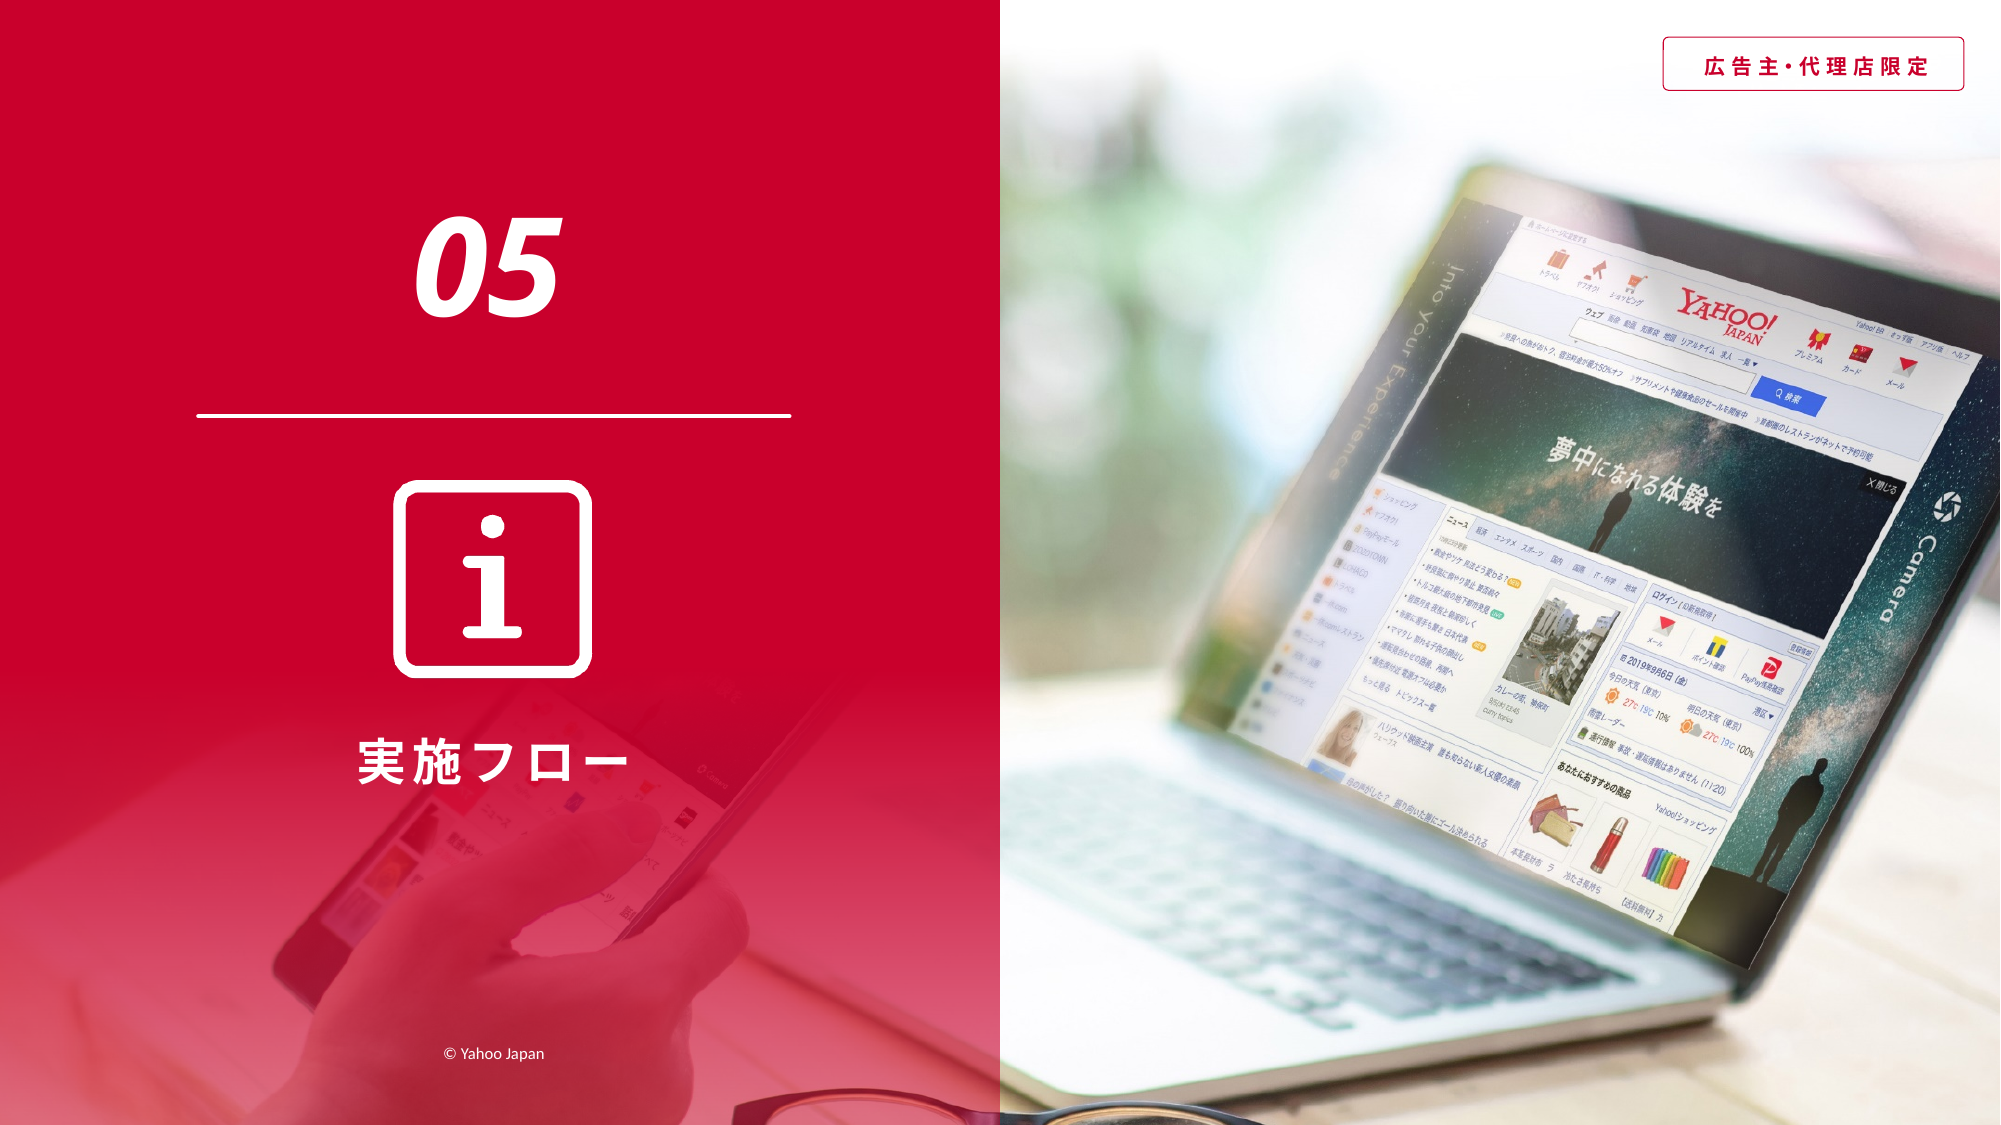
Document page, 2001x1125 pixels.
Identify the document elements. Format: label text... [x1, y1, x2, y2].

picture [361, 454, 622, 696]
list 実施フロー [198, 723, 790, 956]
list 05 [397, 171, 587, 346]
picture [1000, 0, 2000, 1125]
